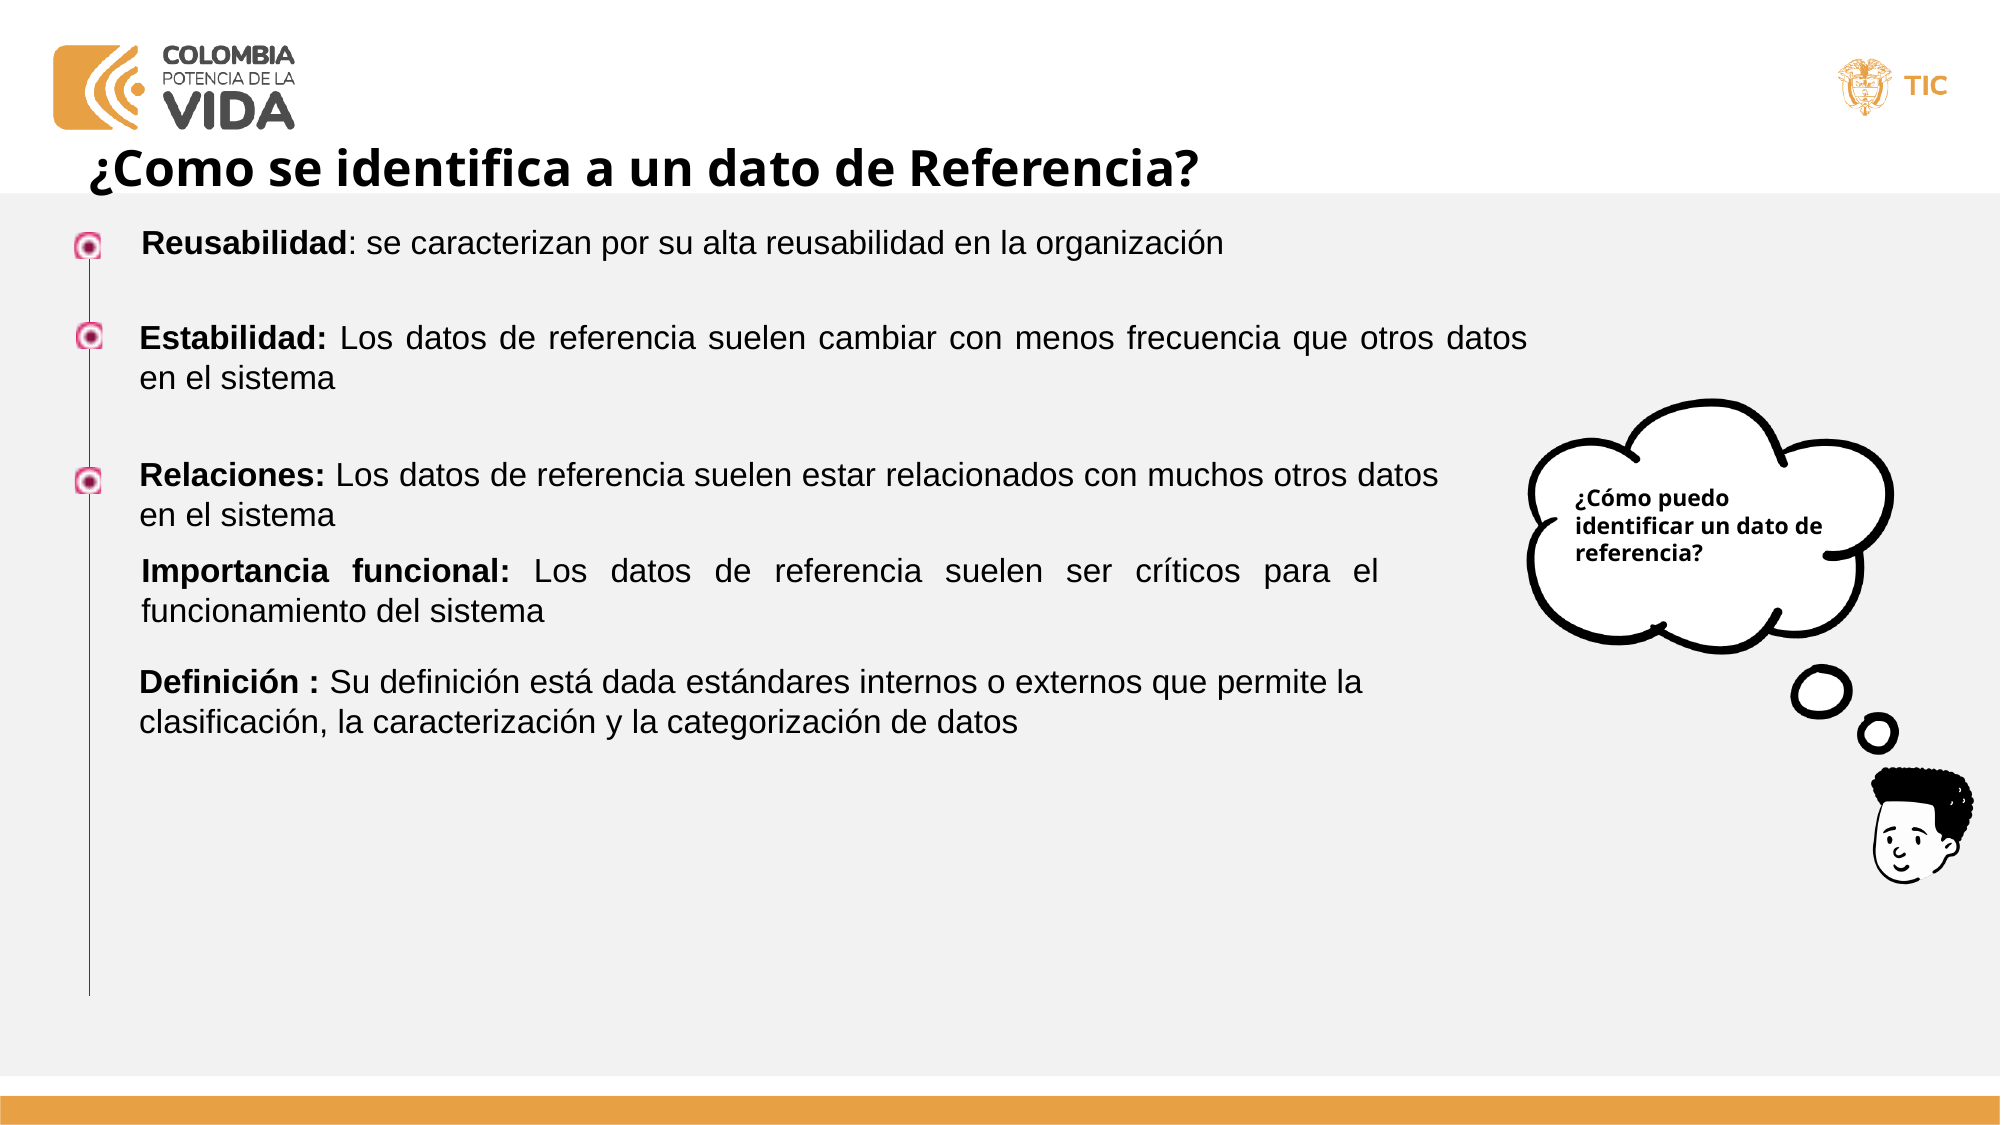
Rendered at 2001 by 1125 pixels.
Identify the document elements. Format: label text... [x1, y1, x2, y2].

picture [0, 0, 2001, 1125]
text_box Relaciones: Los datos de referencia suelen estar relacionados con muchos otros datos en el sistema [124, 445, 1456, 541]
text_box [1867, 762, 1977, 887]
picture [74, 467, 102, 494]
picture [76, 321, 103, 349]
text_box Estabilidad: Los datos de referencia suelen cambiar con menos frecuencia que otros datos en el sistema [124, 308, 1545, 404]
picture [74, 232, 101, 259]
text_box [0, 193, 2000, 1077]
text_box ¿Como se identifica a un dato de Referencia? [74, 129, 1986, 204]
text_box Definición : Su definición está dada estándares internos o externos que permite la clasificación, la caracterización y la categorización de datos [124, 652, 1379, 787]
text_box Importancia funcional: Los datos de referencia suelen ser críticos para el funcionamiento del sistema [126, 541, 1396, 637]
picture [1516, 385, 1910, 765]
text_box Reusabilidad: se caracterizan por su alta reusabilidad en la organización [126, 213, 1546, 308]
